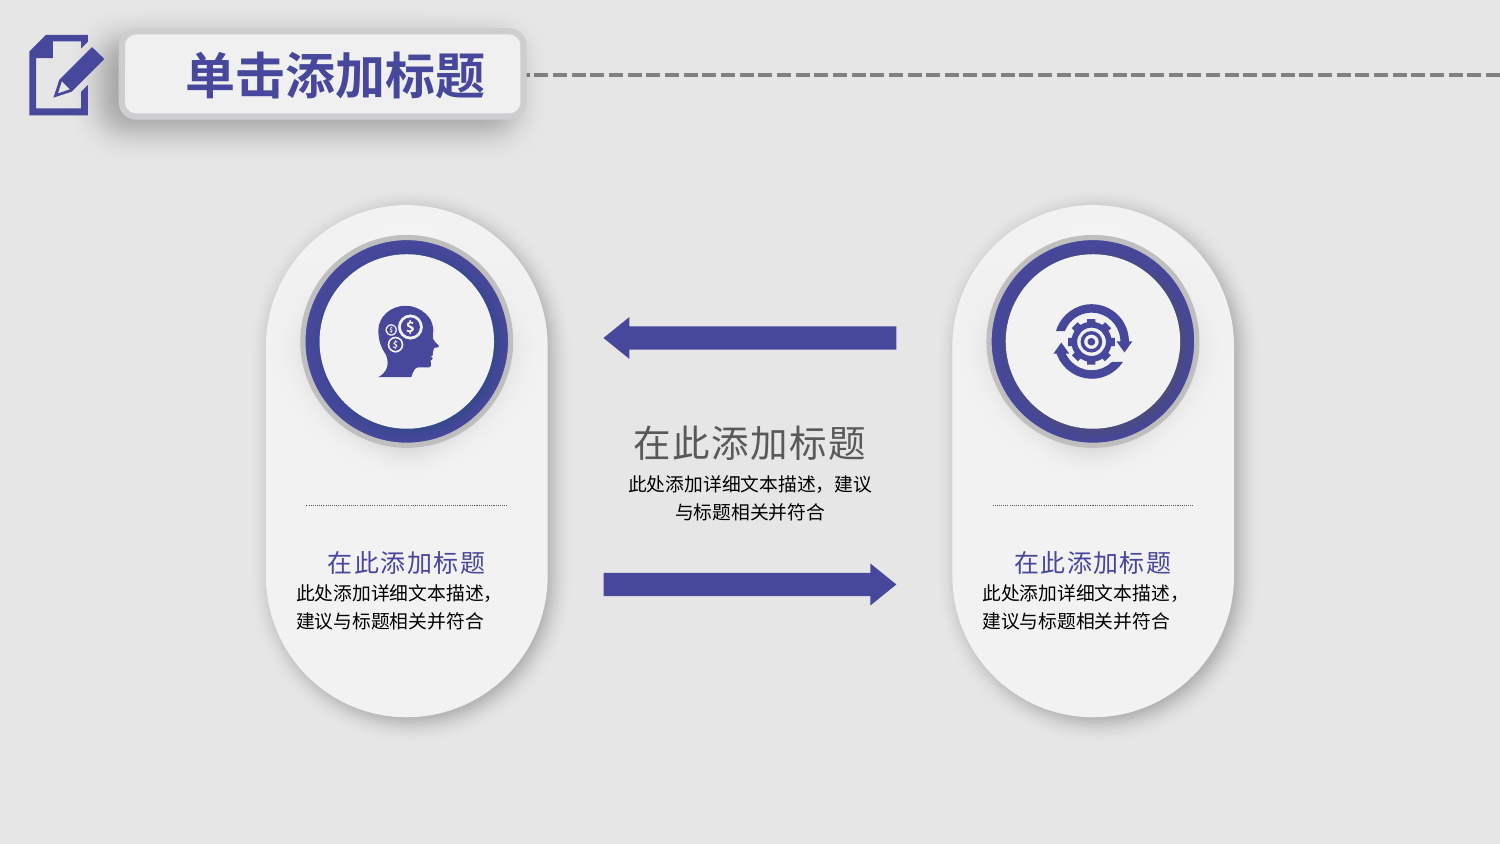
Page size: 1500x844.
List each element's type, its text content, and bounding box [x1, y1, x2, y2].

text_box 单击添加标题 [170, 37, 501, 112]
text_box [121, 31, 524, 117]
text_box [965, 638, 1221, 719]
text_box [601, 314, 898, 362]
text_box [264, 485, 549, 539]
text_box [951, 485, 1236, 539]
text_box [263, 198, 551, 485]
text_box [378, 305, 442, 378]
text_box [29, 34, 105, 116]
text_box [610, 412, 890, 529]
text_box [278, 638, 535, 719]
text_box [948, 539, 1238, 638]
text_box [262, 539, 552, 638]
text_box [949, 198, 1237, 485]
text_box [602, 561, 898, 608]
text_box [1053, 304, 1133, 379]
